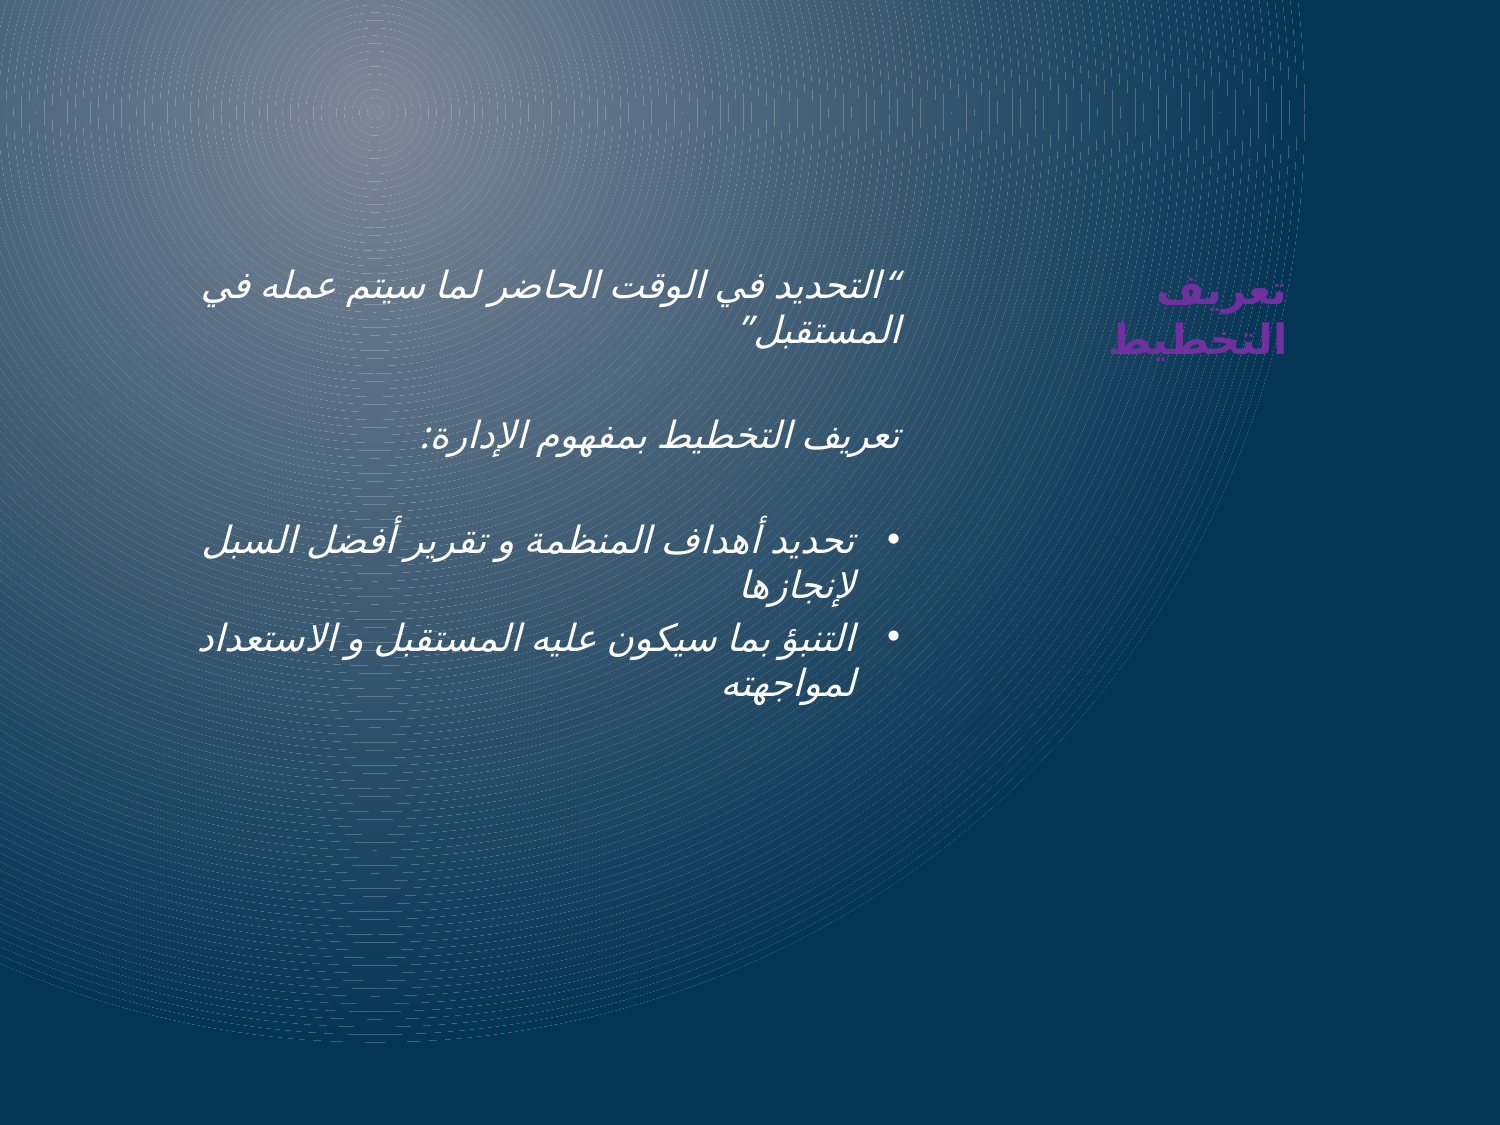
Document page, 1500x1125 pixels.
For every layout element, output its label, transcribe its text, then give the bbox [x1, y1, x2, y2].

list “التحديد في الوقت الحاضر لما سيتم عمله في المستقبل” تعريف التخطيط بمفهوم الإدارة: تحديد أهداف المنظمة و تقرير أفضل السبل لإنجازها التنبؤ بما سيكون عليه المستقبل و الاستعداد لمواجهته [100, 253, 916, 891]
title تعريف التخطيط [962, 254, 1303, 580]
